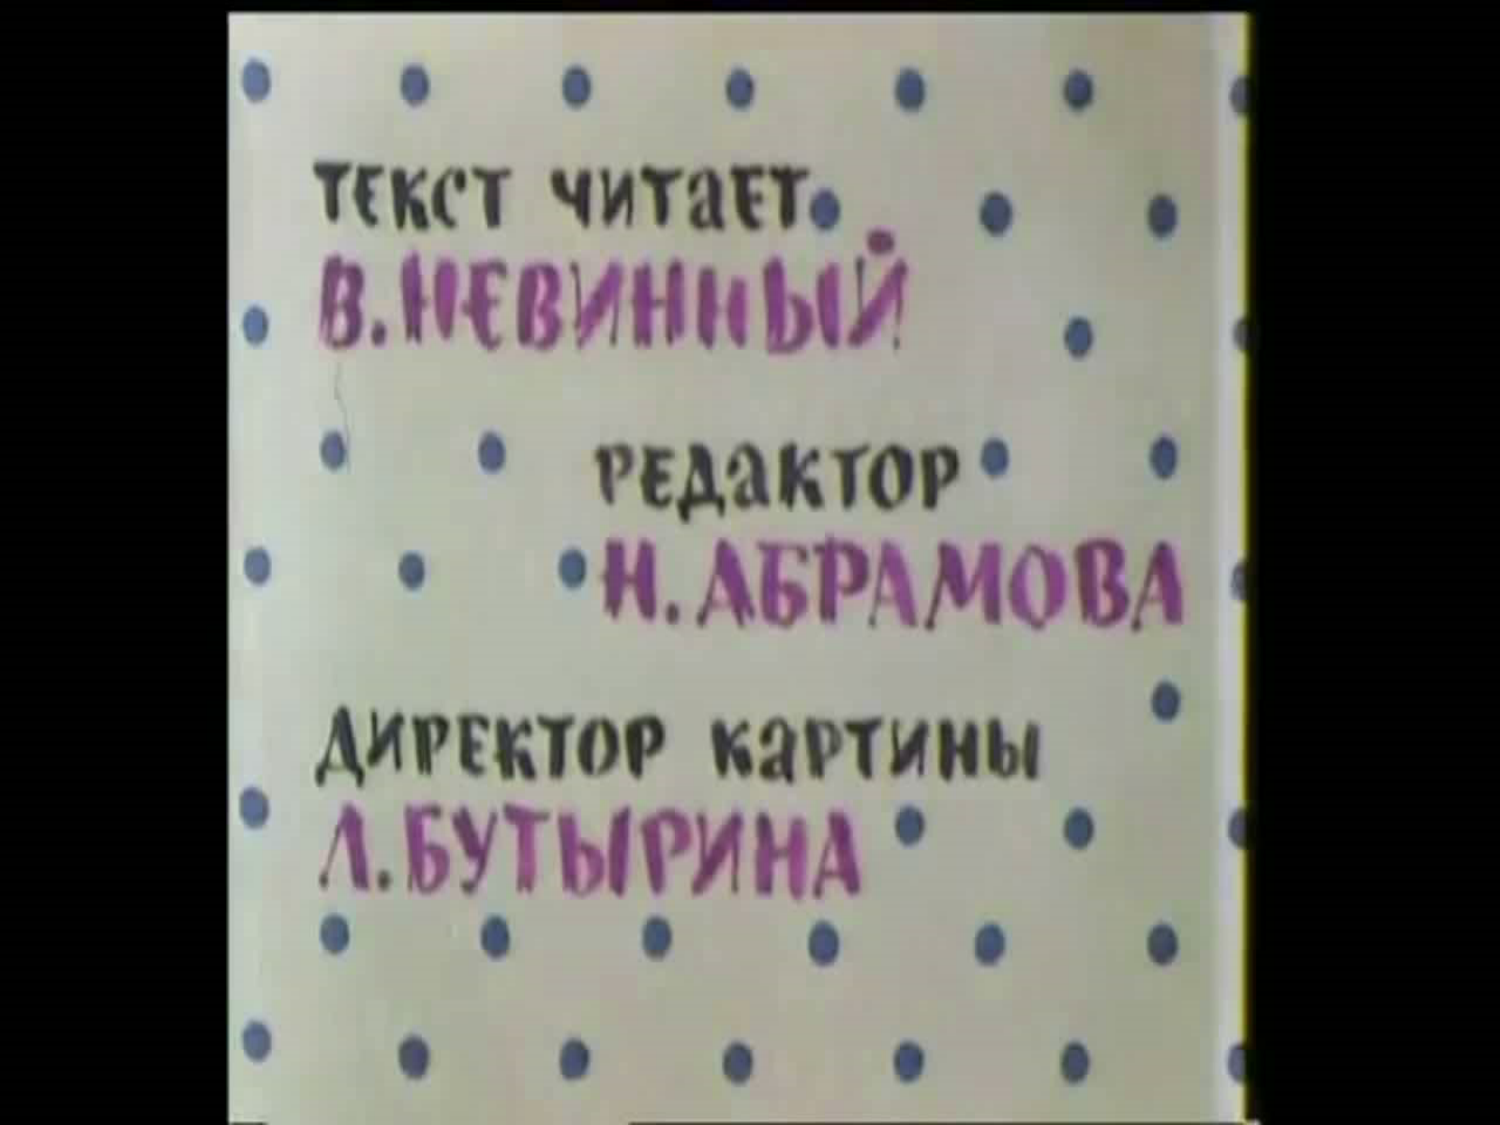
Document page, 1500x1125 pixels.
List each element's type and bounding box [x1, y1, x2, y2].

list [0, 0, 1500, 1125]
